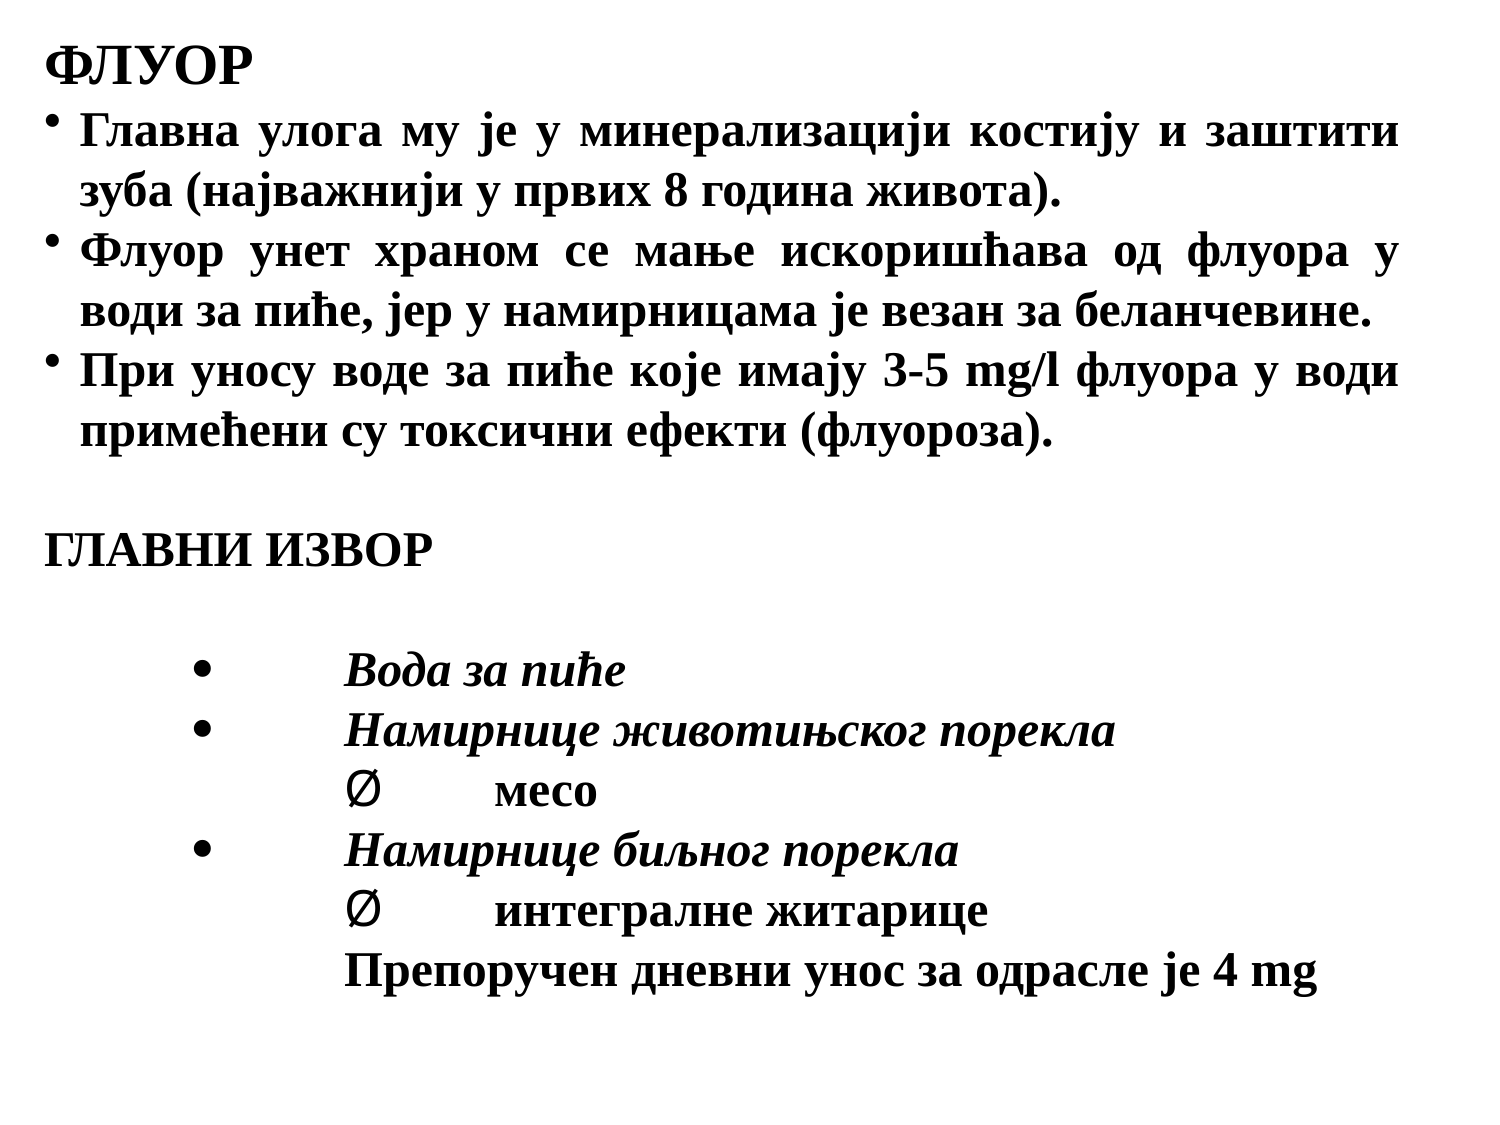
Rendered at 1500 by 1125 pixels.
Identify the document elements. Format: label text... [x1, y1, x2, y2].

text_box ФЛУОР Главна улога му је у минерализацији костију и заштити зуба (најважнији у првих 8 година живота). Флуор унет храном се мање искоришћава од флуора у води за пиће, јер у намирницама је везан за беланчевине. При уносу воде за пиће које имају 3-5 mg/l флуора у води примећени су токсични ефекти (флуороза). ГЛАВНИ ИЗВОР · Вода за пиће · Намирнице животињског порекла Ø месо · Намирнице биљног порекла Ø интегралне житарице Препоручен дневни унос за одрасле је 4 mg [29, 19, 1415, 1064]
